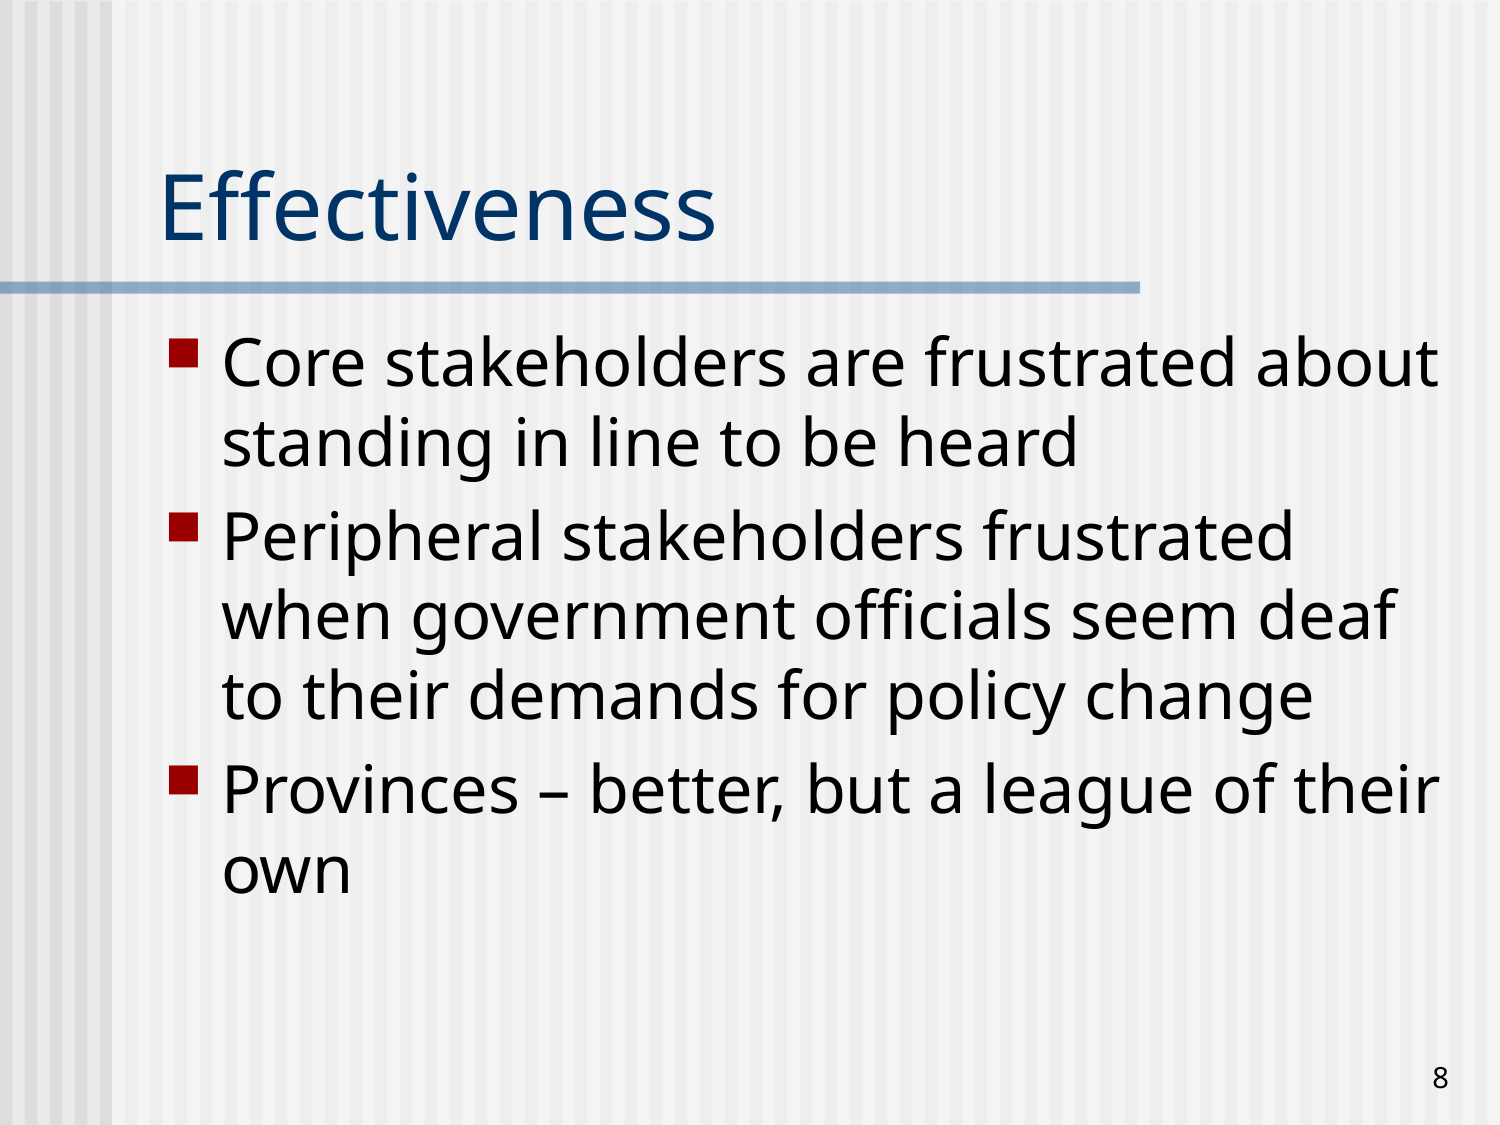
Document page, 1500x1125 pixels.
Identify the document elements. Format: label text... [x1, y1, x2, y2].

title Effectiveness [142, 141, 1483, 267]
list Core stakeholders are frustrated about standing in line to be heard Peripheral stakeholders frustrated when government officials seem deaf to their demands for policy change Provinces – better, but a league of their own [149, 312, 1481, 1001]
slide_number 8 [1151, 1031, 1465, 1107]
